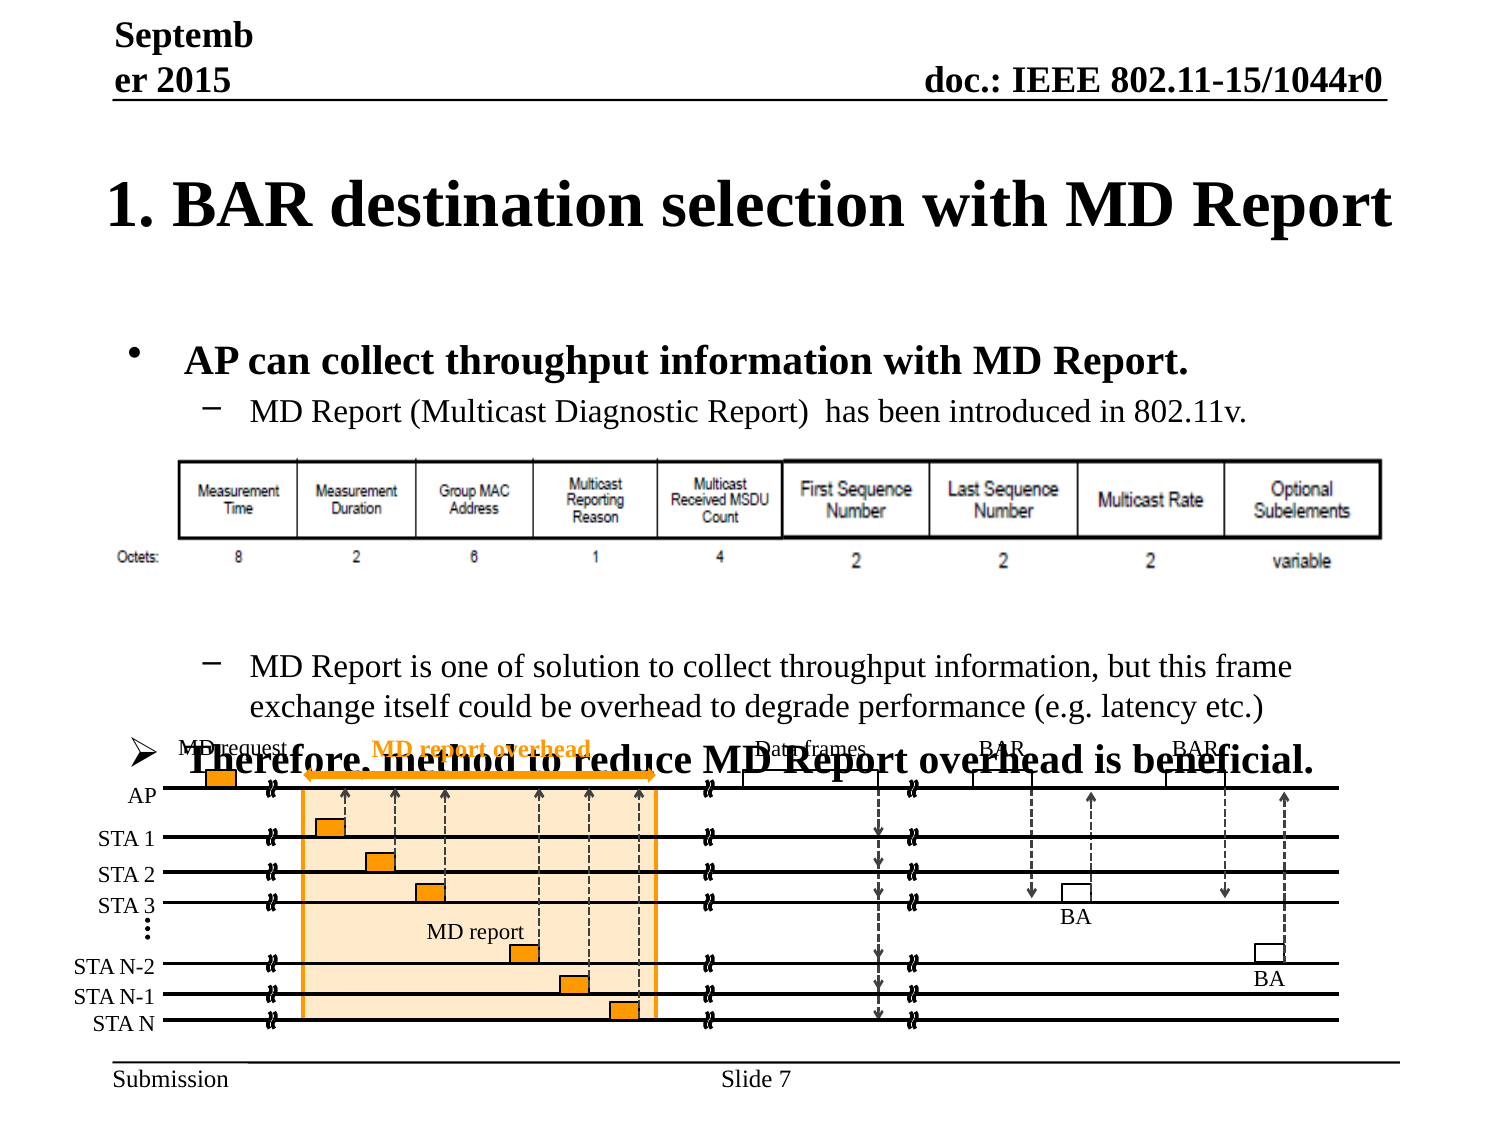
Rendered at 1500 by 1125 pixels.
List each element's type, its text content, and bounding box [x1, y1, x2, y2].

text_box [162, 788, 258, 1021]
text_box STA 2 [82, 852, 157, 882]
text_box [206, 770, 236, 786]
text_box [1061, 883, 1086, 901]
text_box [972, 770, 1032, 786]
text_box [904, 951, 922, 976]
text_box Data frames [739, 726, 882, 769]
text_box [904, 981, 922, 1006]
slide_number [114, 54, 270, 101]
text_box [1166, 770, 1225, 787]
text_box MD report overhead [356, 725, 607, 770]
text_box BA [1045, 894, 1061, 901]
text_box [904, 776, 922, 801]
text_box MD request [163, 725, 303, 768]
text_box STA N-2 [58, 943, 157, 974]
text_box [904, 859, 922, 884]
text_box STA N-1 [58, 974, 157, 1017]
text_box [700, 776, 718, 1033]
title 1. BAR destination selection with MD Report [87, 112, 1413, 288]
list AP can collect throughput information with MD Report. MD Report (Multicast Diagnostic Report) has been introduced in 802.11v. MD Report is one of solution to collect throughput information, but this frame exchange itself could be overhead to degrade performance (e.g. latency etc.) Therefore, method to reduce MD Report overhead is beneficial. [112, 582, 1388, 1001]
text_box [904, 825, 922, 849]
text_box BAR [963, 726, 1041, 769]
text_box BA [1288, 955, 1301, 962]
text_box BA [1045, 910, 1107, 937]
text_box STA 3 [82, 882, 157, 926]
text_box STA 1 [82, 815, 157, 852]
text_box BAR [1157, 726, 1234, 769]
text_box [303, 767, 656, 783]
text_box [640, 788, 695, 1021]
text_box STA N [77, 1000, 170, 1043]
text_box BA [1096, 894, 1107, 901]
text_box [113, 453, 1387, 577]
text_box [904, 1008, 922, 1033]
text_box [743, 770, 879, 786]
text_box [904, 890, 922, 915]
text_box BA [1238, 955, 1254, 962]
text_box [263, 776, 281, 1033]
text_box AP [112, 773, 172, 816]
text_box [1254, 943, 1279, 962]
list AP can collect throughput information with MD Report. MD Report (Multicast Diagnostic Report) has been introduced in 802.11v. MD Report is one of solution to collect throughput information, but this frame exchange itself could be overhead to degrade performance (e.g. latency etc.) Therefore, method to reduce MD Report overhead is beneficial. [112, 324, 1388, 455]
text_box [285, 788, 638, 1021]
slide_number Slide 7 [712, 1061, 800, 1093]
text_box BA [1238, 971, 1301, 993]
